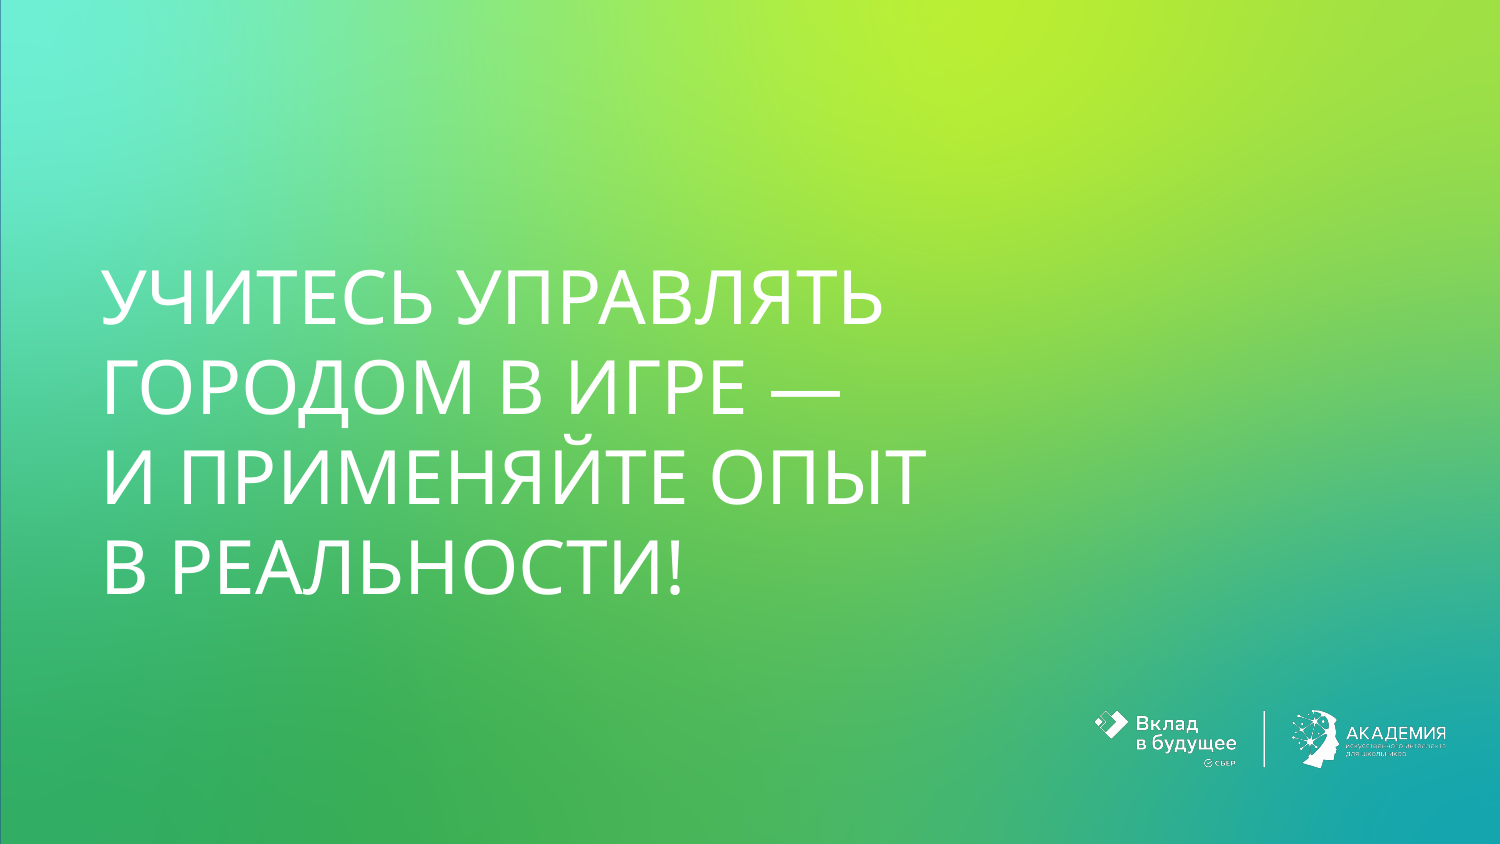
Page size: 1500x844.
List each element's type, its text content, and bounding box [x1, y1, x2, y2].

picture [0, 0, 1500, 844]
title УЧИТЕСЬ УПРАВЛЯТЬ ГОРОДОМ В ИГРЕ — И ПРИМЕНЯЙТЕ ОПЫТ В РЕАЛЬНОСТИ! [92, 226, 1408, 618]
